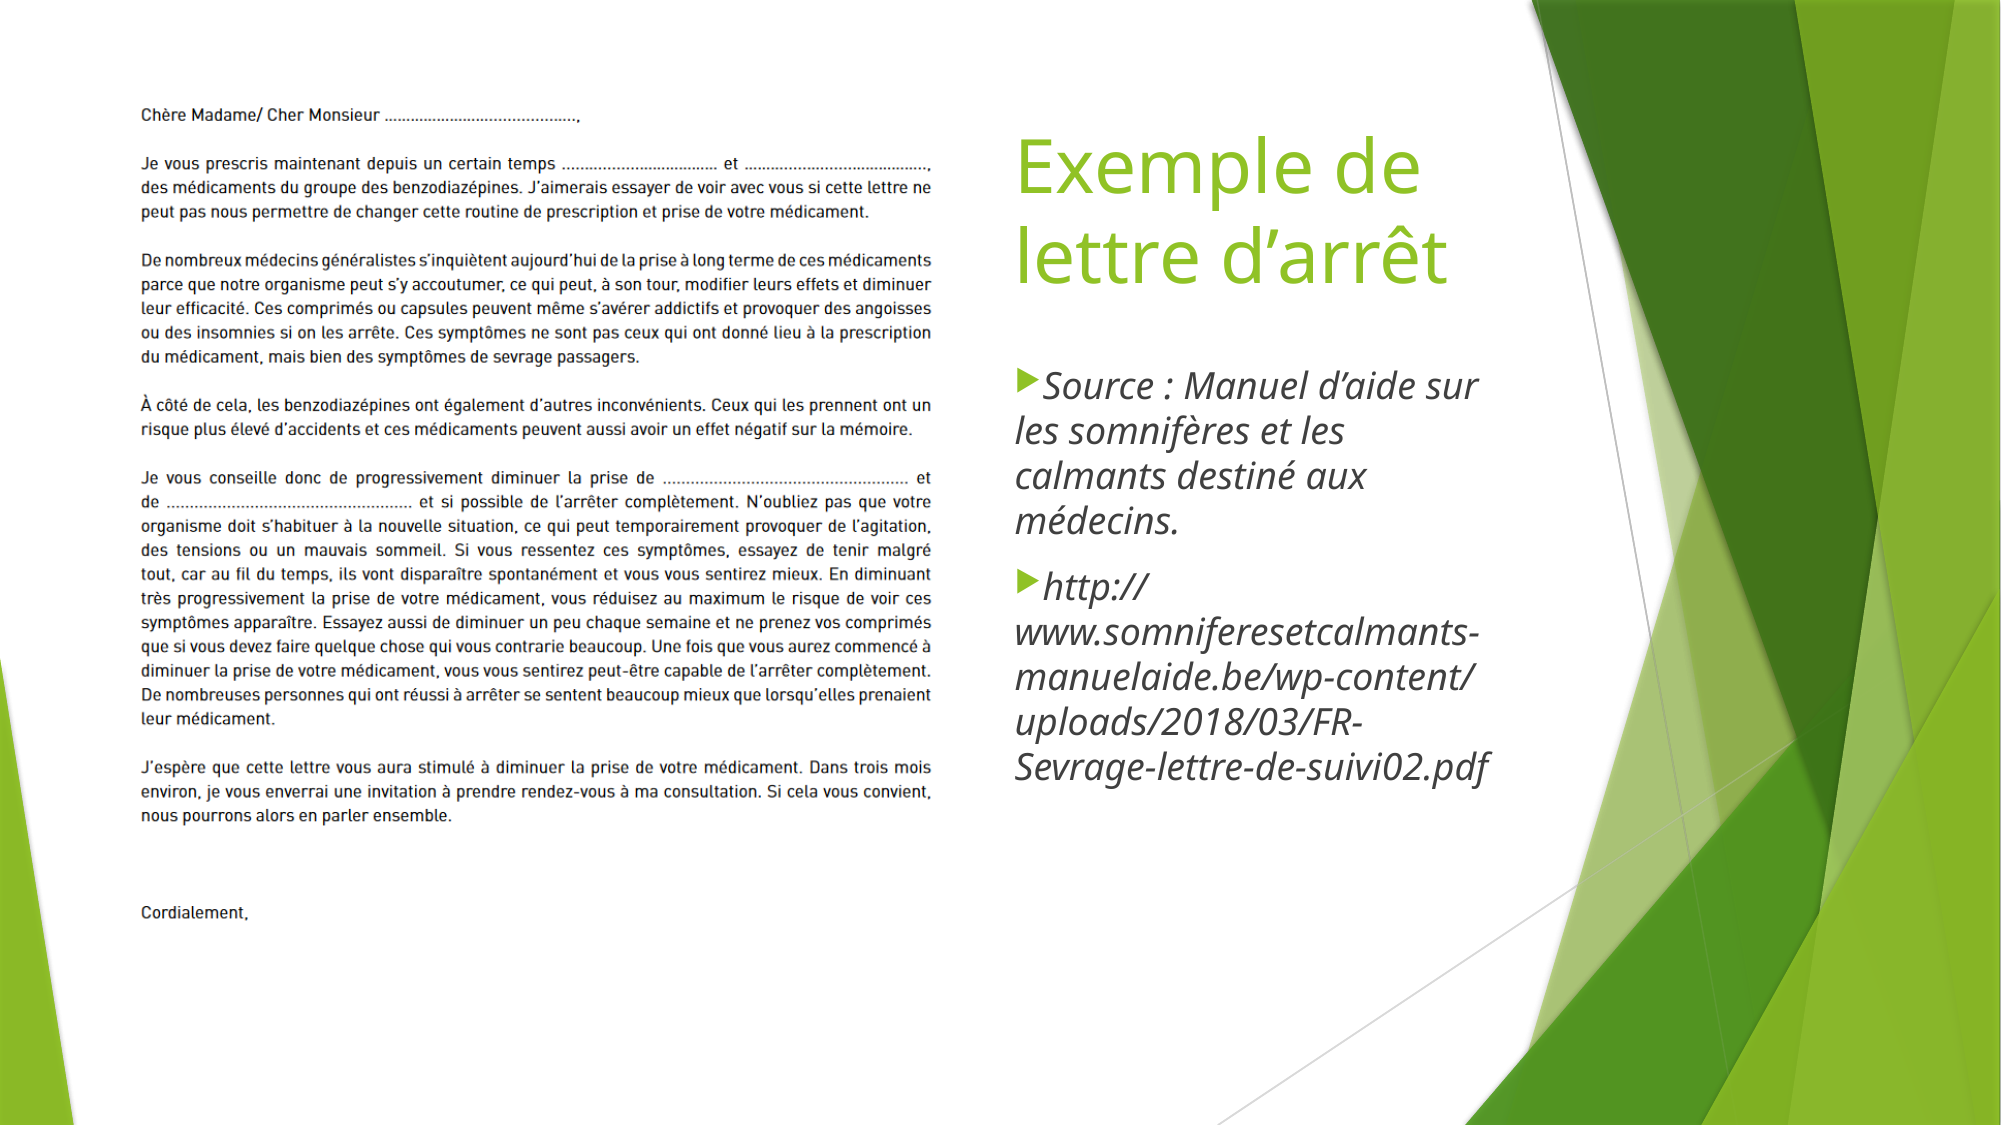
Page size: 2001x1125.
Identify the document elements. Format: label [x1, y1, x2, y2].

text_box [0, 0, 2000, 1125]
picture [128, 96, 952, 936]
